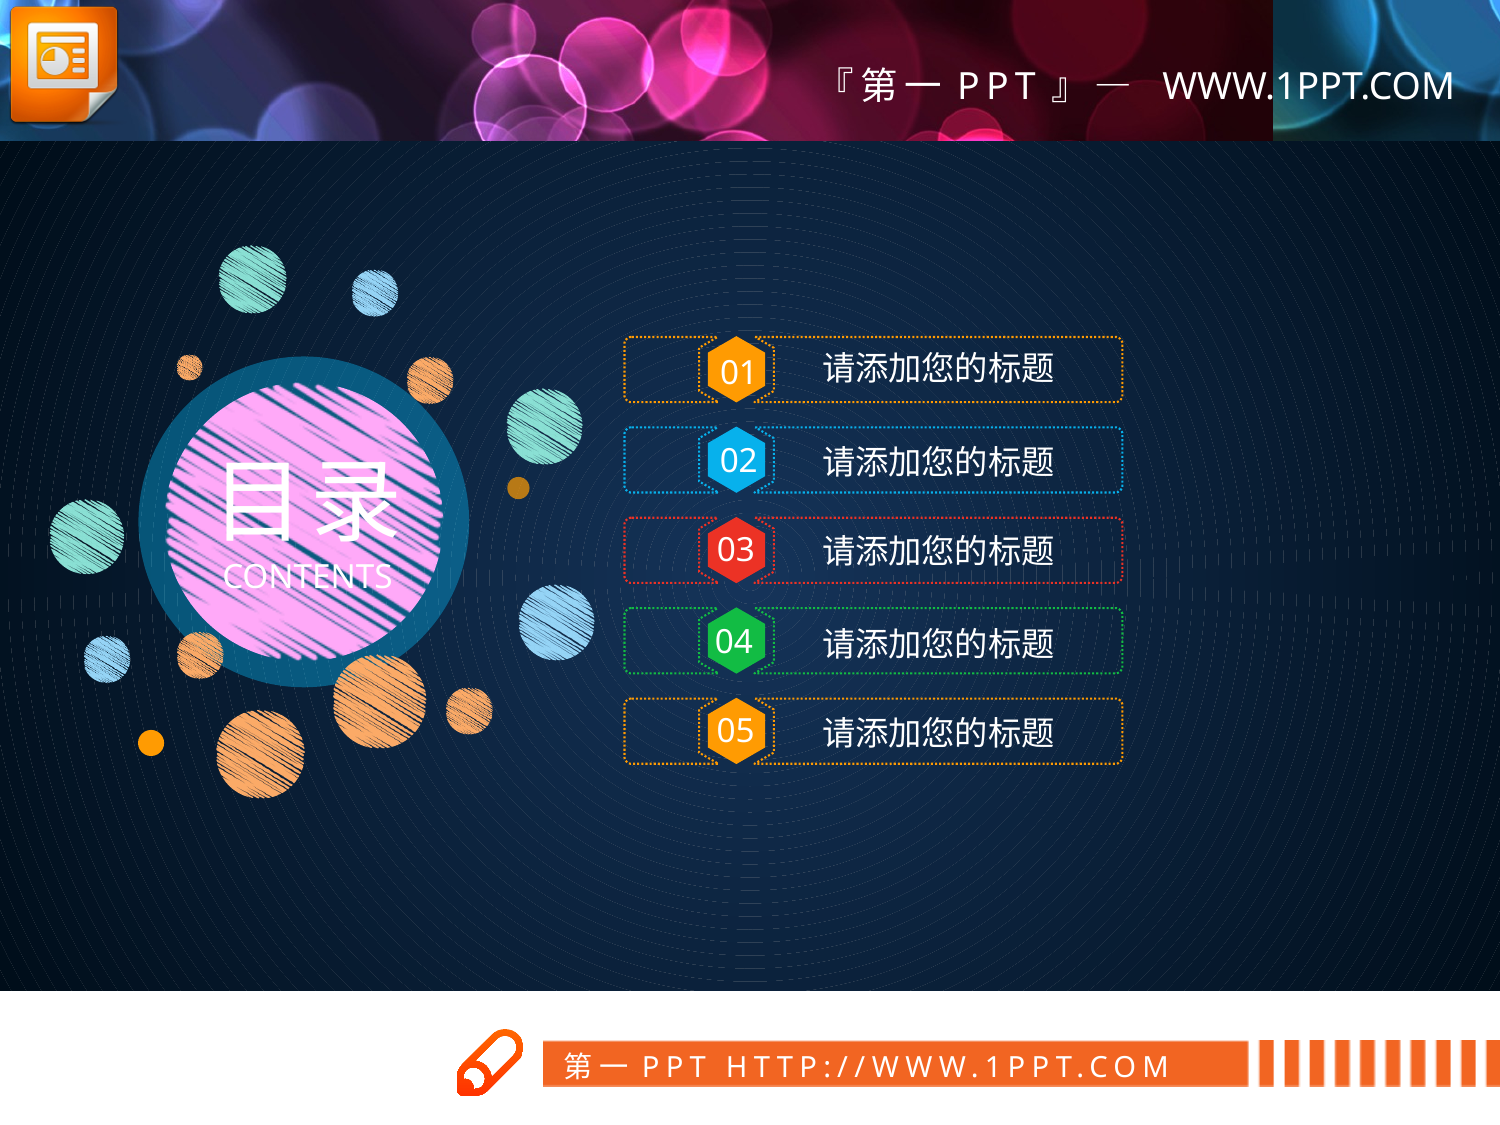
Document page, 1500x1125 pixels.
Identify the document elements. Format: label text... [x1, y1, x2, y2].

text_box 目录 [198, 436, 418, 561]
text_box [624, 607, 1123, 675]
text_box CONTENTS [207, 548, 408, 603]
picture [543, 1040, 1500, 1087]
text_box [176, 631, 224, 679]
text_box [215, 709, 305, 799]
text_box [445, 687, 493, 735]
picture [0, 0, 1500, 141]
text_box [49, 499, 125, 575]
text_box [406, 356, 454, 405]
text_box [507, 476, 530, 500]
text_box [518, 584, 595, 661]
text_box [624, 697, 1123, 765]
text_box [164, 382, 444, 662]
text_box [332, 654, 427, 749]
text_box [218, 245, 287, 314]
text_box [138, 729, 165, 757]
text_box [624, 426, 1123, 494]
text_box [624, 335, 1123, 405]
text_box [506, 388, 583, 465]
text_box [138, 356, 470, 688]
text_box [82, 635, 131, 683]
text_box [624, 516, 1141, 584]
text_box [350, 269, 399, 317]
text_box [176, 354, 203, 381]
